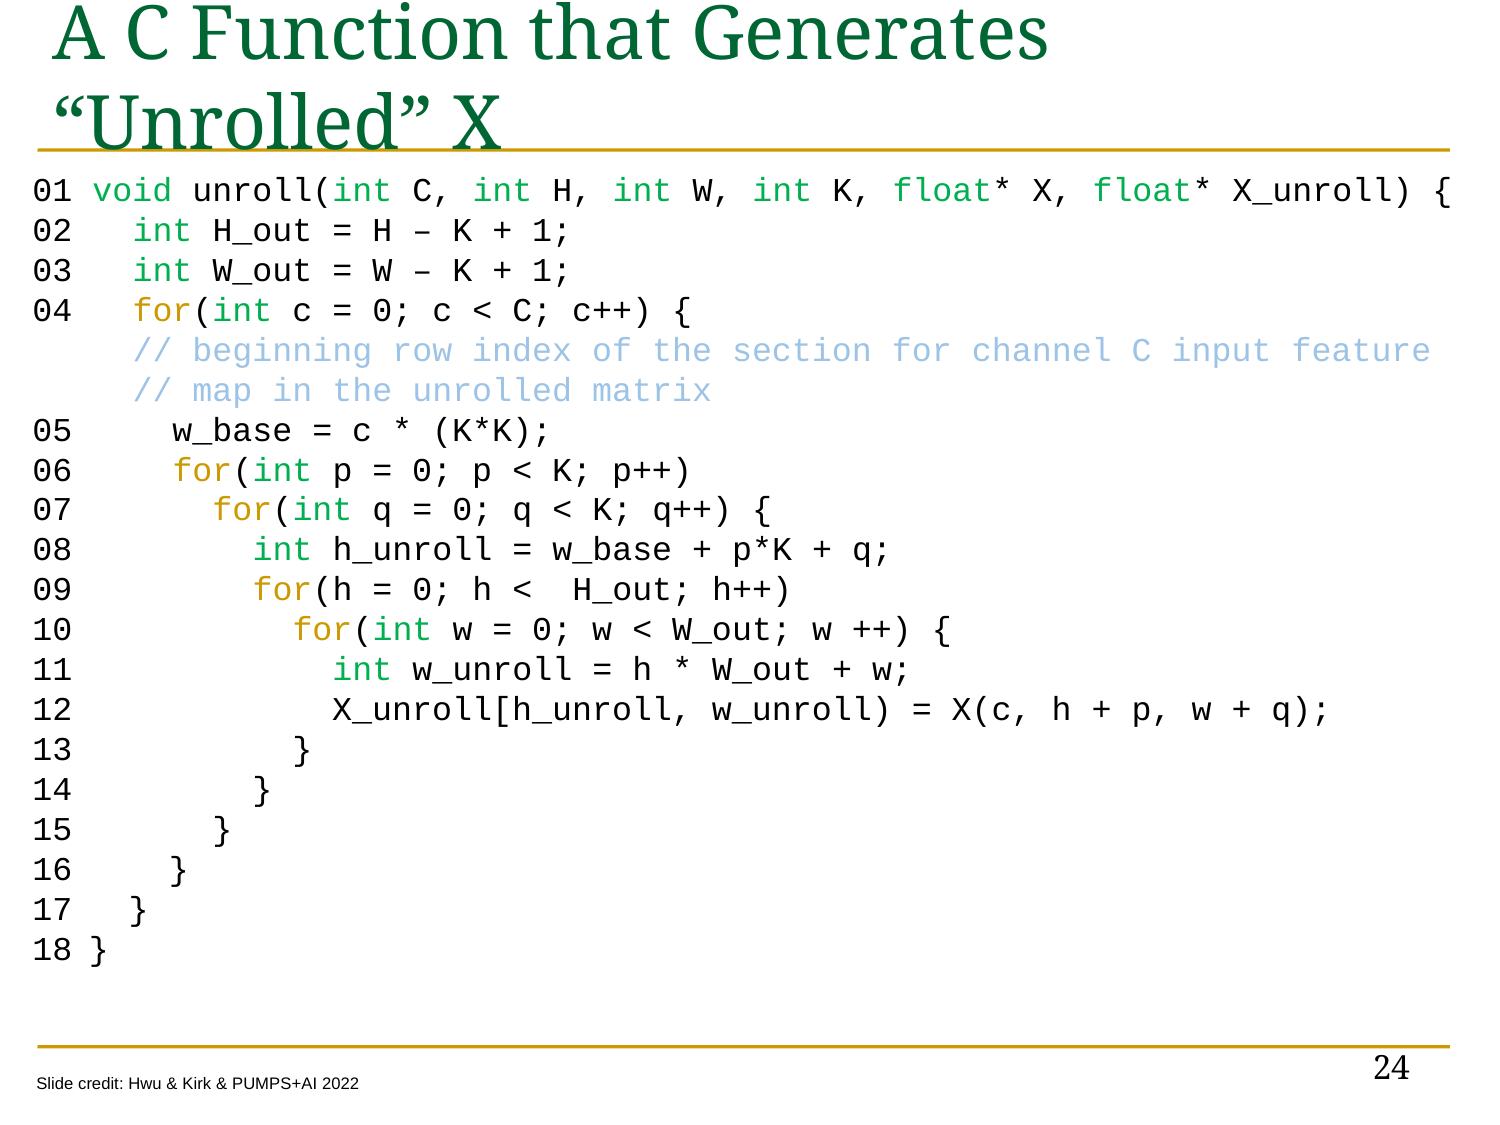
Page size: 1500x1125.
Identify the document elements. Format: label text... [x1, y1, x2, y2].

text_box 01 void unroll(int C, int H, int W, int K, float* X, float* X_unroll) { 02 int H_out = H – K + 1; 03 int W_out = W – K + 1; 04 for(int c = 0; c < C; c++) { // beginning row index of the section for channel C input feature // map in the unrolled matrix 05 w_base = c * (K*K); 06 for(int p = 0; p < K; p++) 07 for(int q = 0; q < K; q++) { 08 int h_unroll = w_base + p*K + q; 09 for(h = 0; h < H_out; h++) 10 for(int w = 0; w < W_out; w ++) { 11 int w_unroll = h * W_out + w; 12 X_unroll[h_unroll, w_unroll) = X(c, h + p, w + q); 13 } 14 } 15 } } } } [17, 160, 1484, 1014]
text_box Slide credit: Hwu & Kirk & PUMPS+AI 2022 [21, 1066, 375, 1101]
title A C Function that Generates “Unrolled” X [37, 0, 1451, 150]
slide_number 24 [1074, 1023, 1426, 1100]
